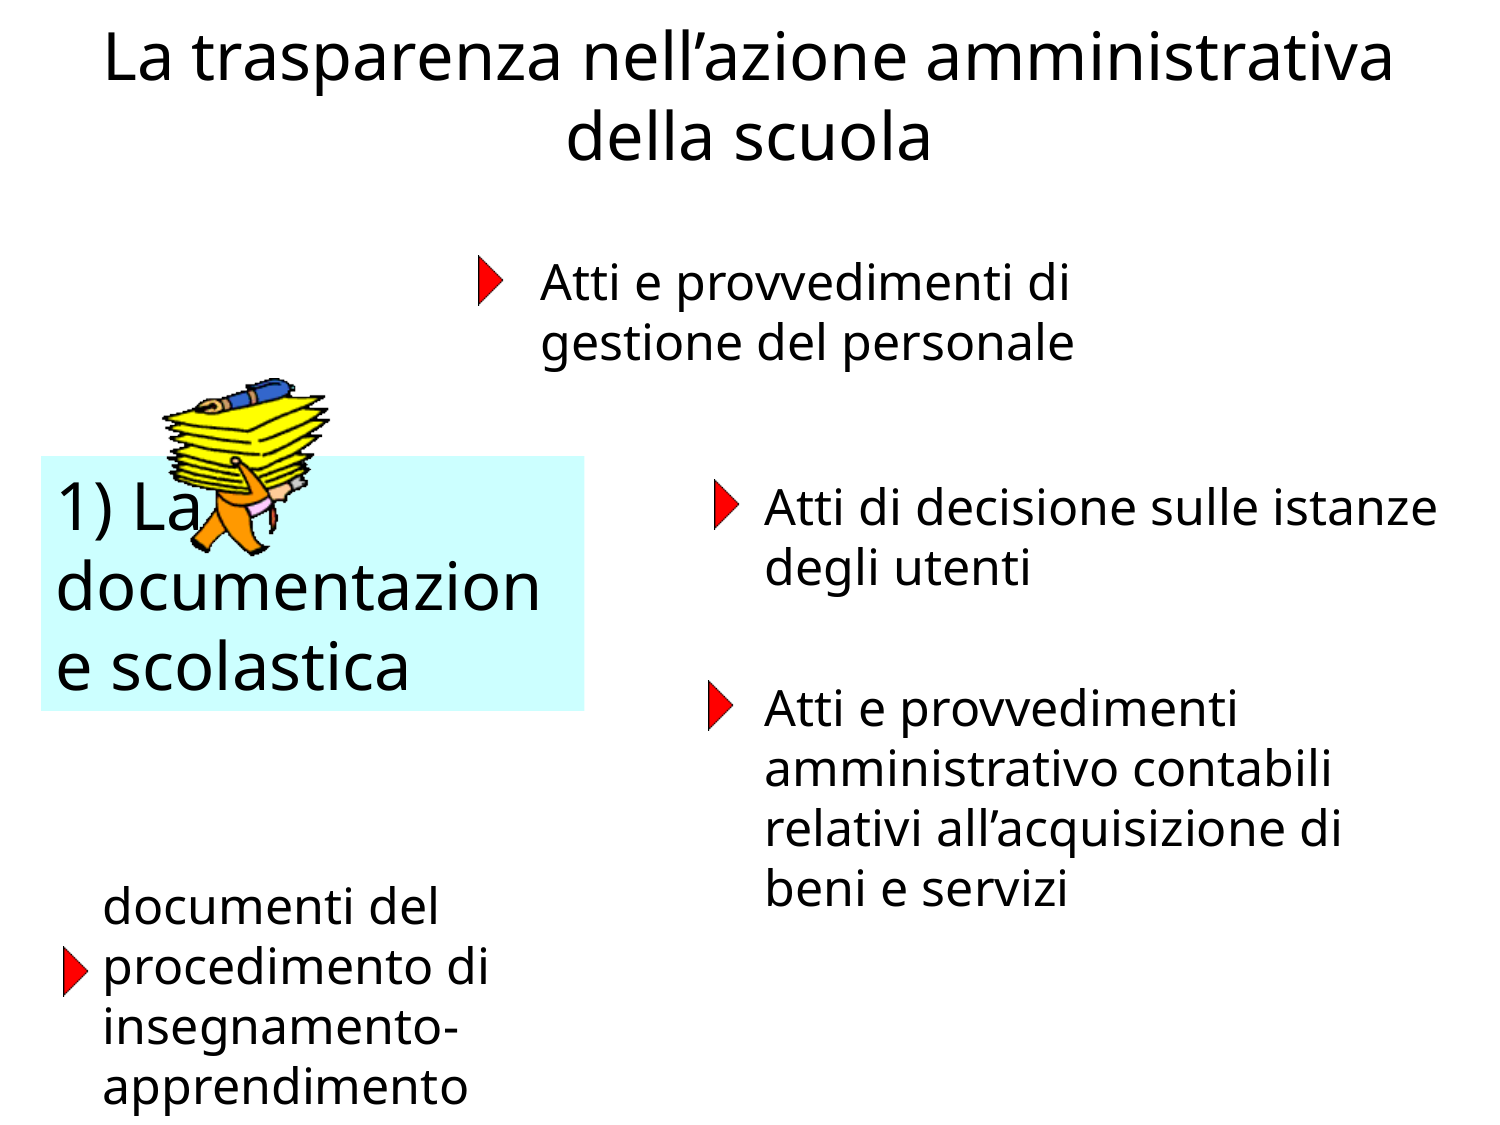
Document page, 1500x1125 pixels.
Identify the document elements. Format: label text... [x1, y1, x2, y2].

title La trasparenza nell’azione amministrativa della scuola [74, 0, 1426, 188]
text_box documenti del procedimento di insegnamento-apprendimento [88, 867, 715, 1123]
text_box Atti e provvedimenti di gestione del personale [525, 243, 1247, 379]
text_box Atti di decisione sulle istanze degli utenti [749, 467, 1471, 603]
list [62, 945, 114, 997]
text_box 1) La documentazione scolastica [41, 456, 585, 711]
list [708, 680, 760, 731]
picture [714, 479, 765, 530]
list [478, 255, 529, 306]
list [159, 377, 332, 563]
text_box Atti e provvedimenti amministrativo contabili relativi all’acquisizione di beni e servizi [749, 668, 1424, 924]
